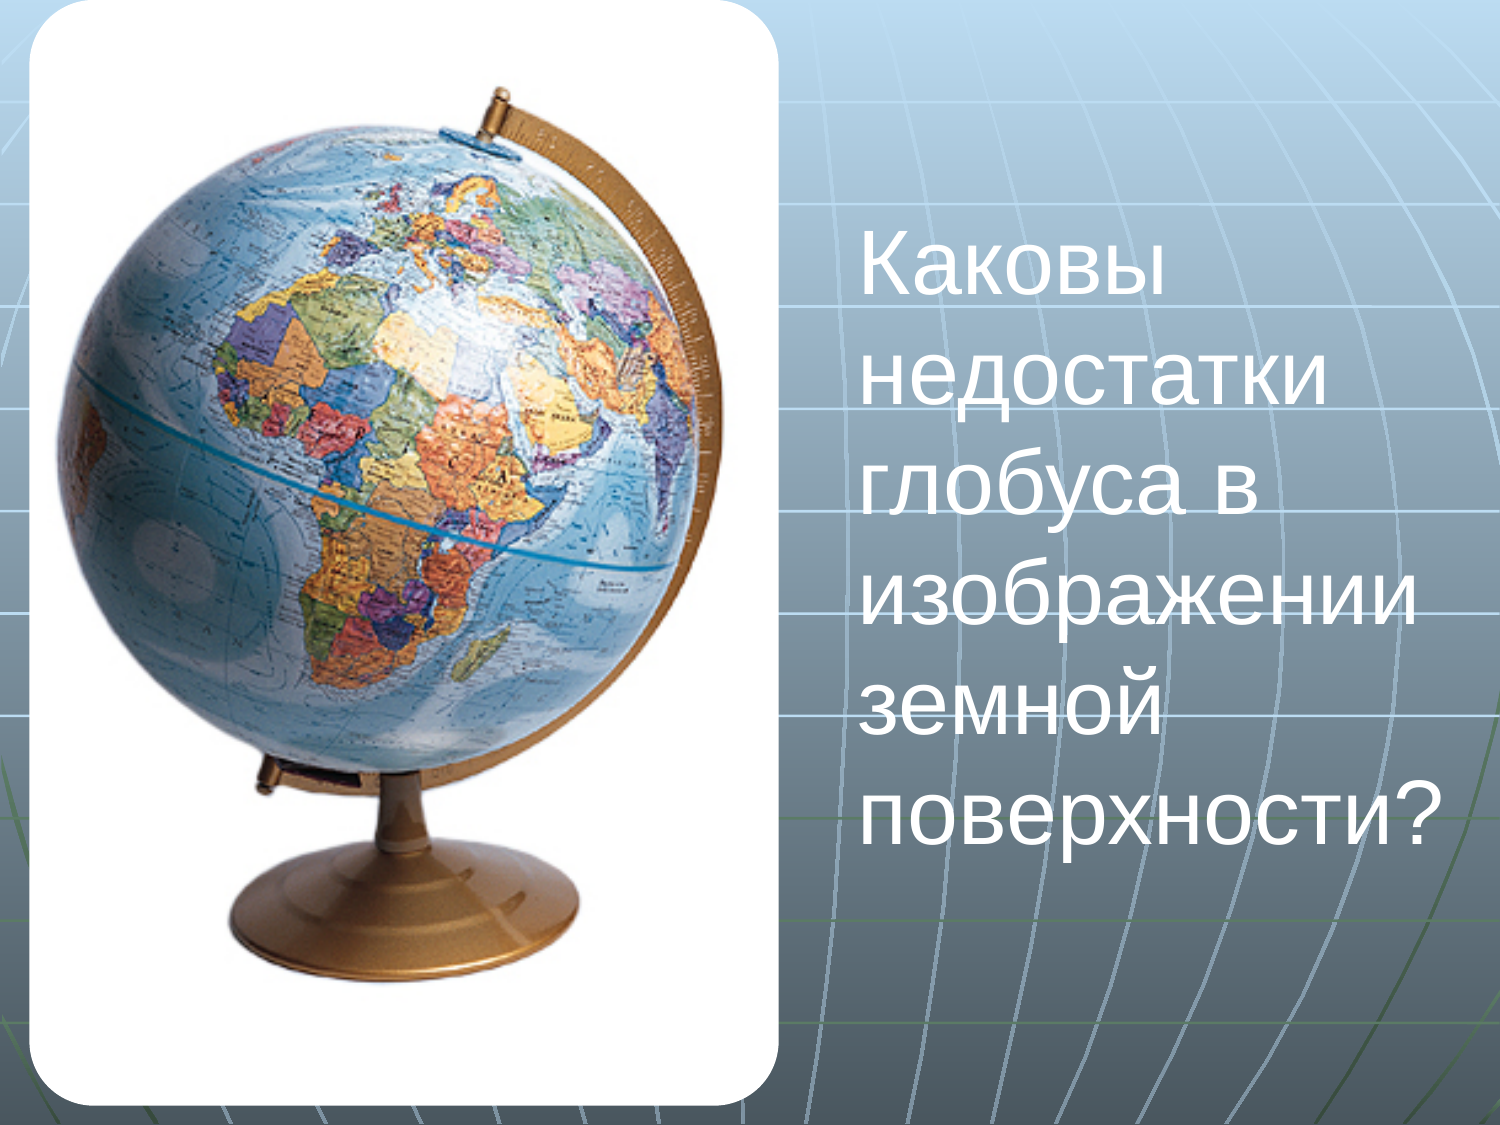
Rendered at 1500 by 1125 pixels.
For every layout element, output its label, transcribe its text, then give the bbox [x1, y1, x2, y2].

title Каковы недостатки глобуса в изображении земной поверхности? [832, 101, 1471, 965]
picture [29, 0, 779, 1106]
